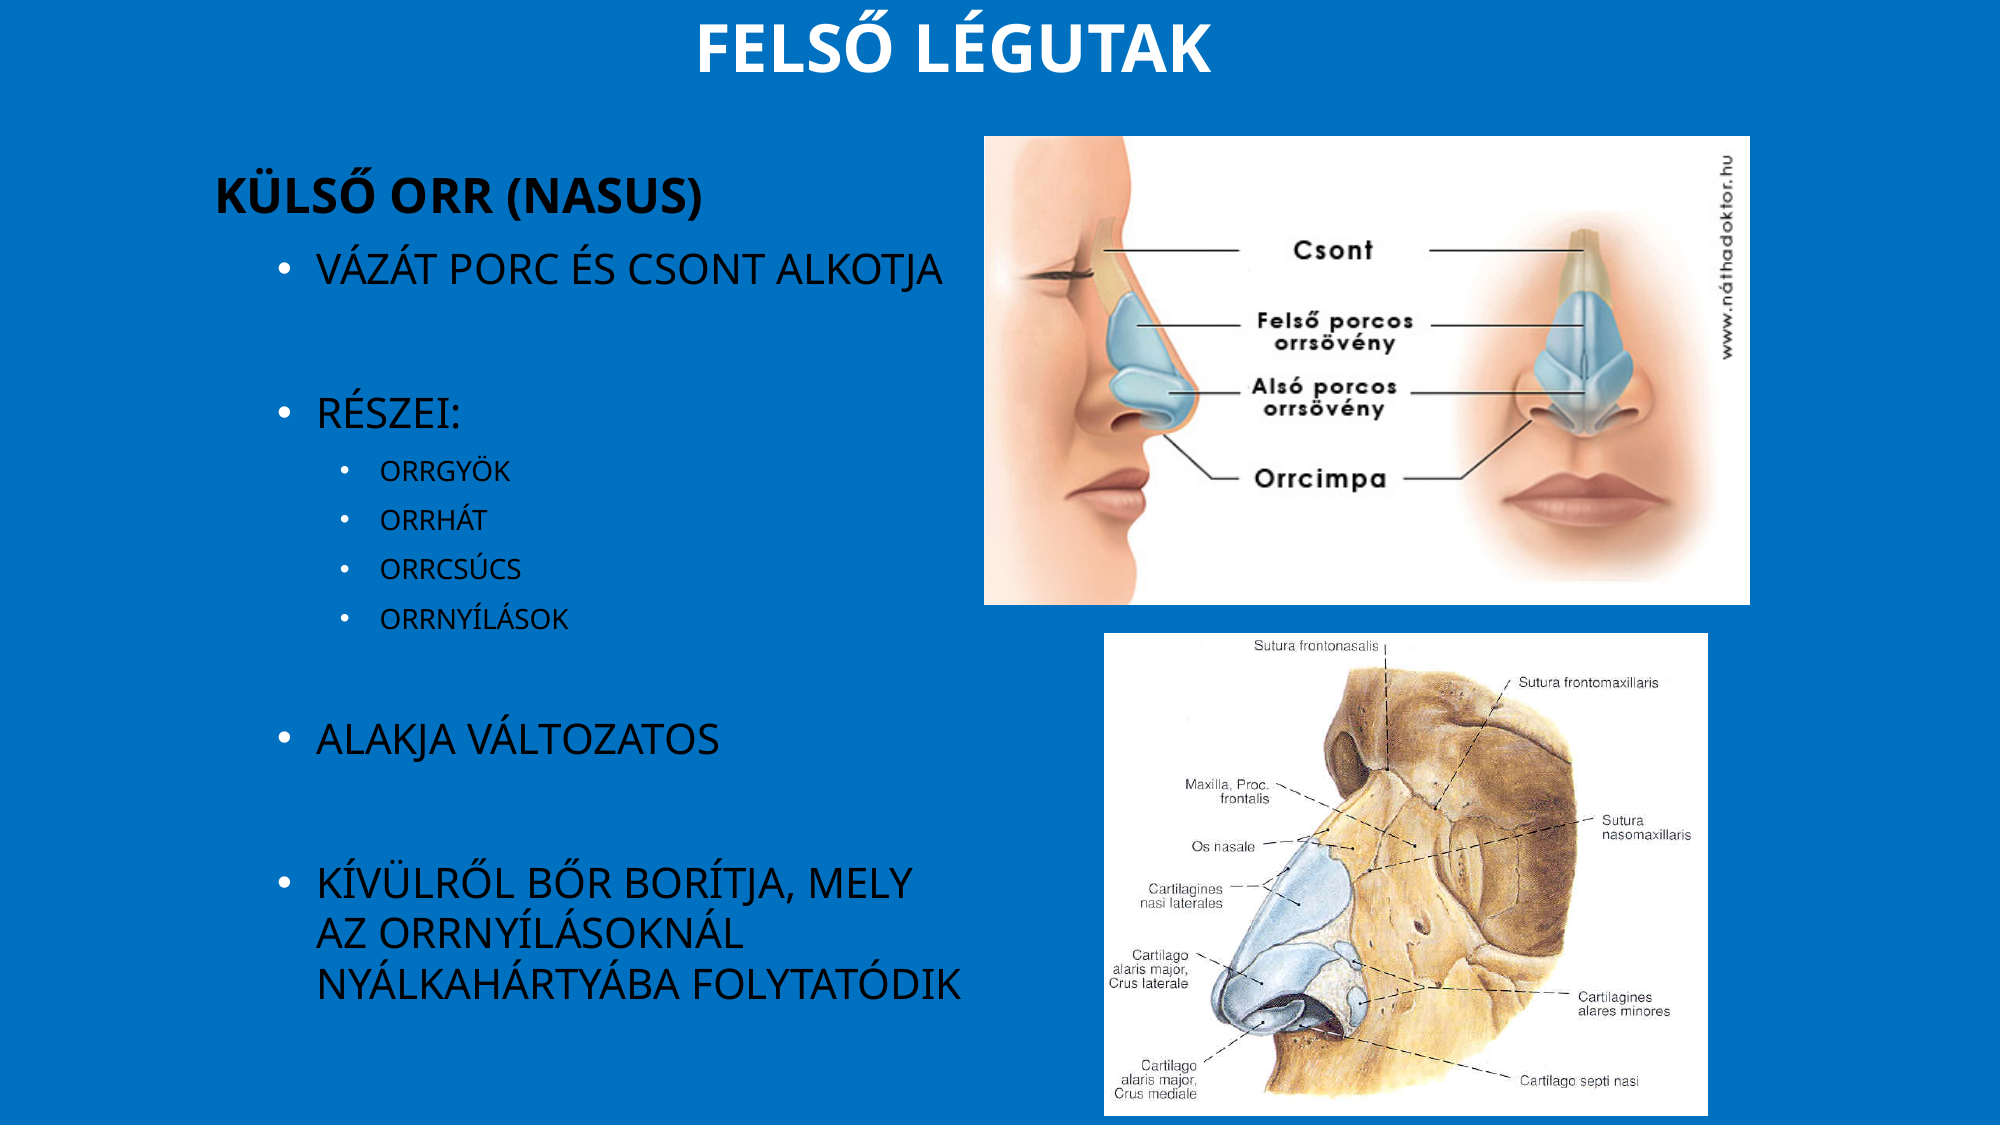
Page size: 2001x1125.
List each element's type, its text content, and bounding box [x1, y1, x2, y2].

picture [984, 135, 1751, 606]
title Felső légutak [315, 0, 1591, 96]
picture [1104, 633, 1709, 1116]
list Külső orr (nasus) vázát porc és csont alkotja részei: orrgyök orrhát orrcsúcs orrnyílások alakja változatos kívülről bőr borítja, mely az orrnyílásoknál nyálkahártyába folytatódik [199, 136, 979, 1037]
